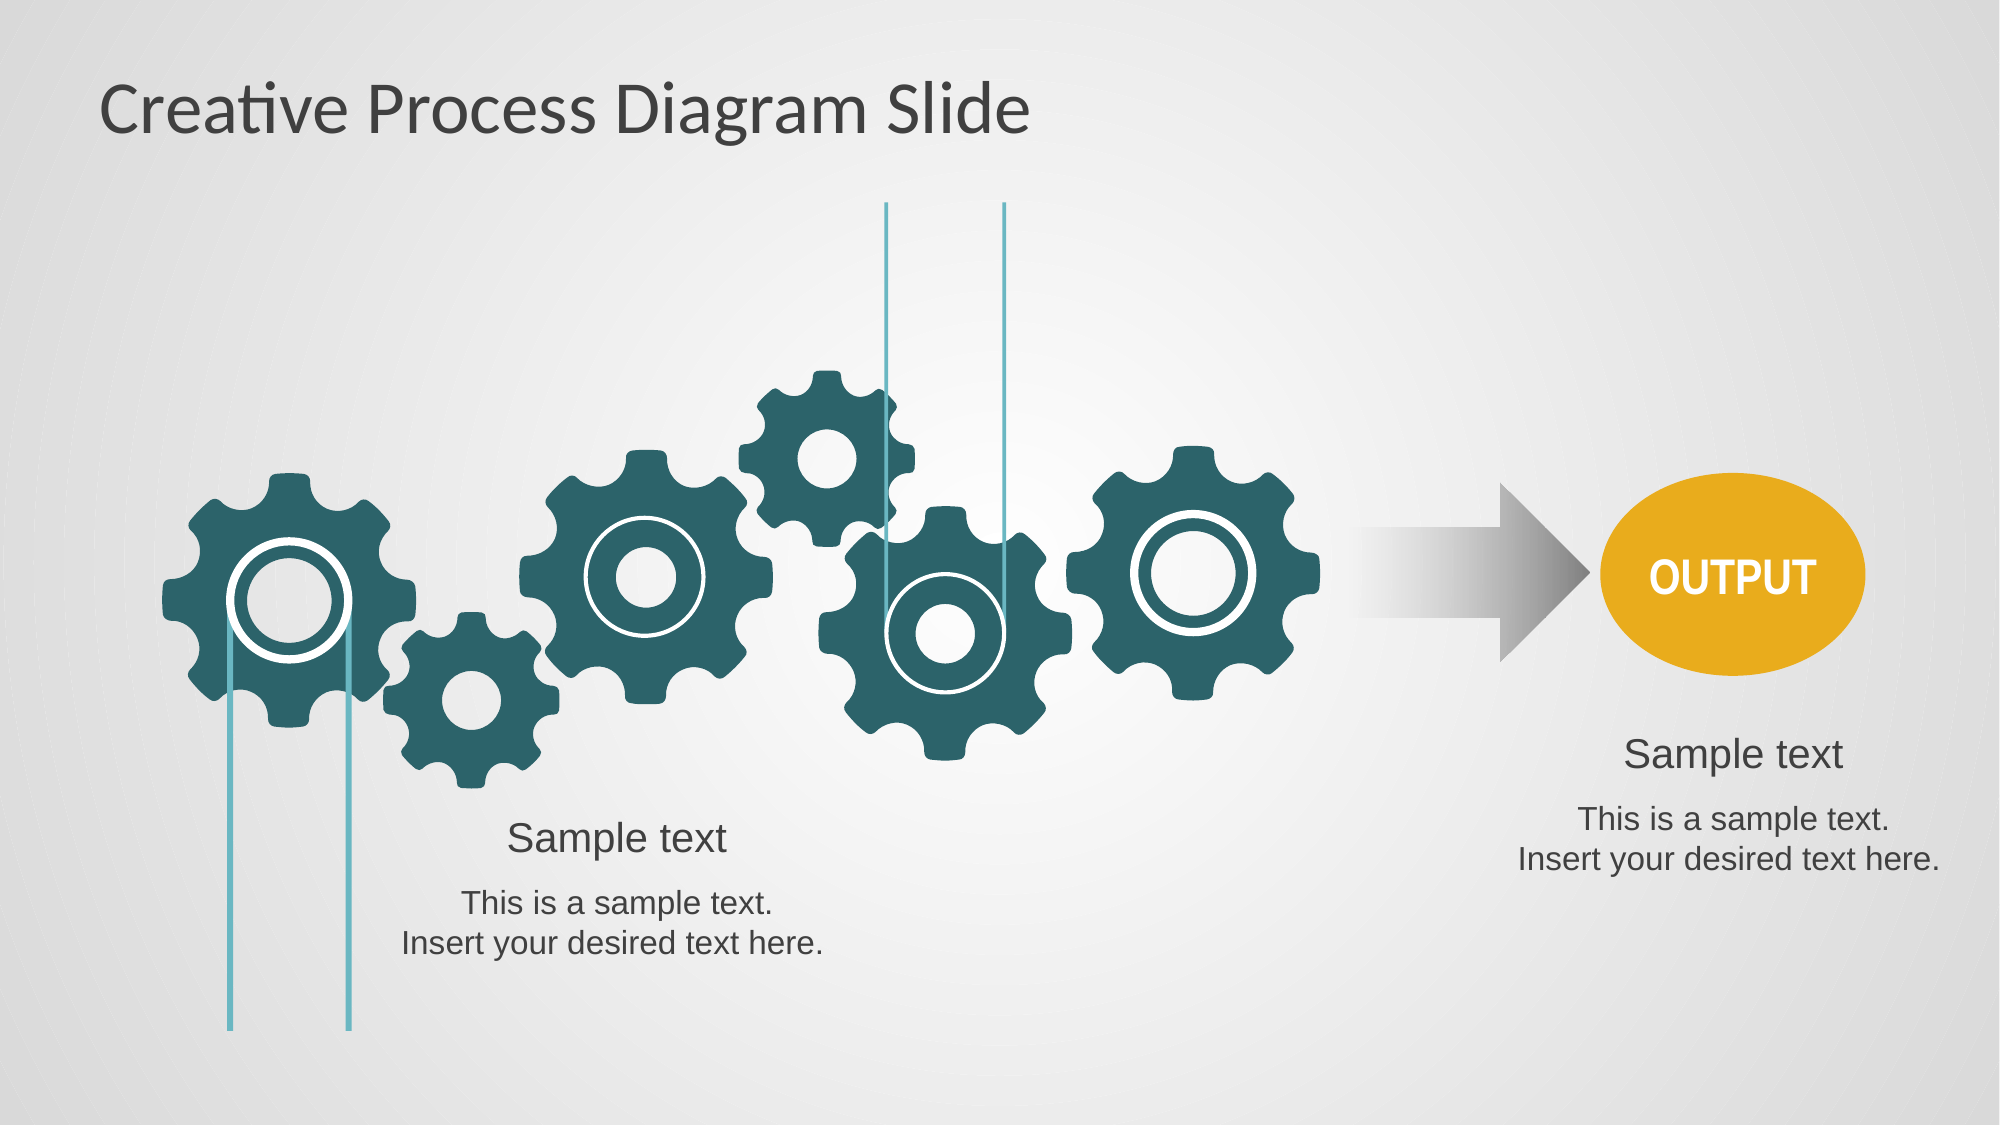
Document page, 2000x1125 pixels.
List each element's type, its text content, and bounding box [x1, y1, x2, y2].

text_box [1002, 202, 1007, 628]
text_box [345, 614, 352, 1031]
text_box [818, 531, 1073, 761]
text_box [234, 632, 345, 728]
text_box [226, 537, 353, 664]
text_box [583, 515, 706, 638]
text_box [884, 572, 1007, 695]
text_box [884, 202, 889, 624]
text_box [889, 497, 897, 522]
text_box [519, 449, 773, 705]
title Creative Process Diagram Slide [99, 45, 1900, 162]
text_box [382, 803, 853, 970]
text_box OUTPUT [1624, 537, 1841, 612]
text_box [889, 395, 915, 489]
text_box [227, 616, 234, 1031]
text_box [1066, 445, 1321, 701]
text_box [1346, 480, 1592, 664]
text_box [889, 506, 1002, 608]
text_box [1600, 472, 1866, 676]
text_box [162, 473, 417, 702]
text_box [1130, 509, 1257, 637]
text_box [1499, 719, 1969, 887]
text_box [383, 612, 560, 789]
text_box [738, 370, 884, 547]
